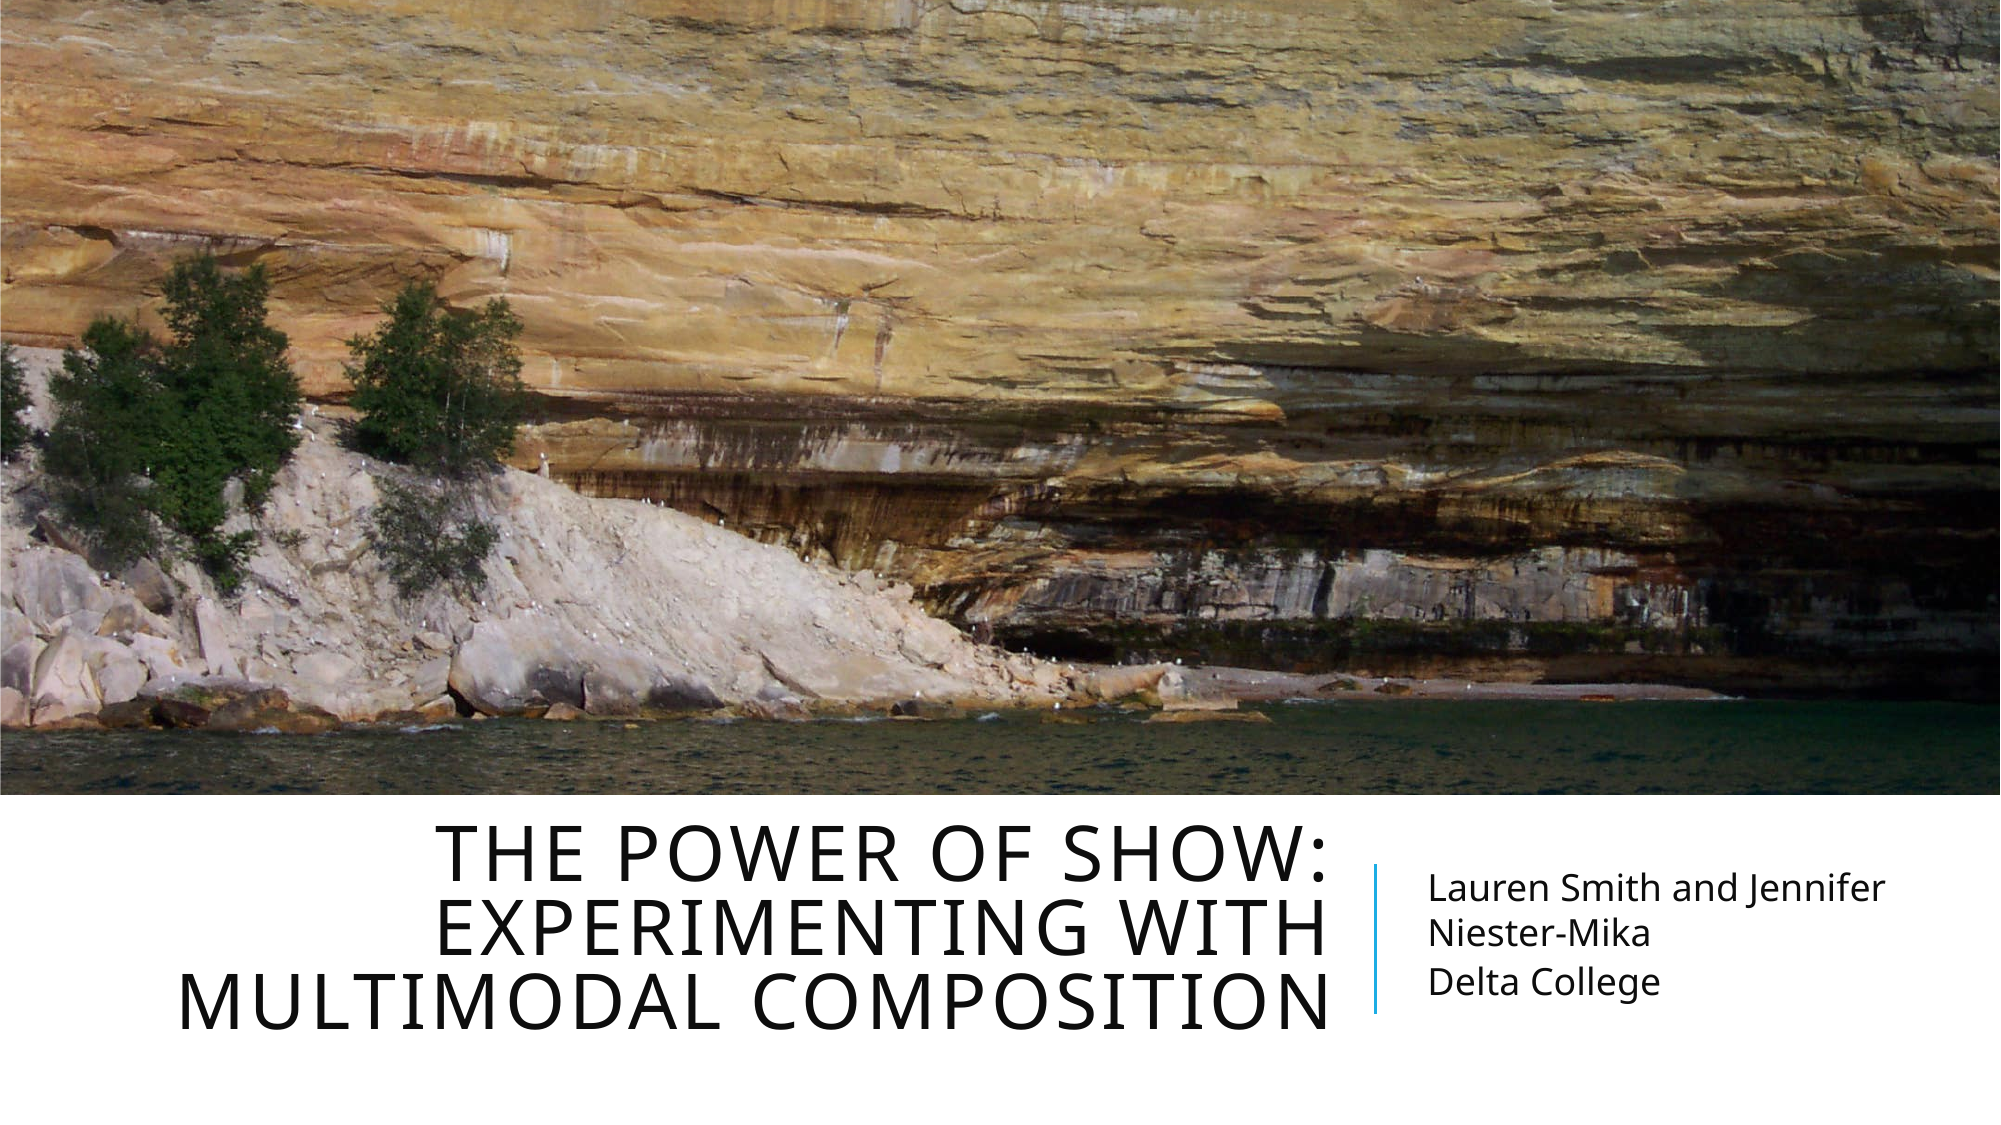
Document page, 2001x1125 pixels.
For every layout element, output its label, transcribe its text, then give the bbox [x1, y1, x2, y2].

picture [0, 0, 2000, 795]
list Lauren Smith and Jennifer Niester-Mika Delta College [1412, 813, 1938, 1054]
title The power of show: Experimenting with MultiModal Composition [75, 813, 1350, 1054]
